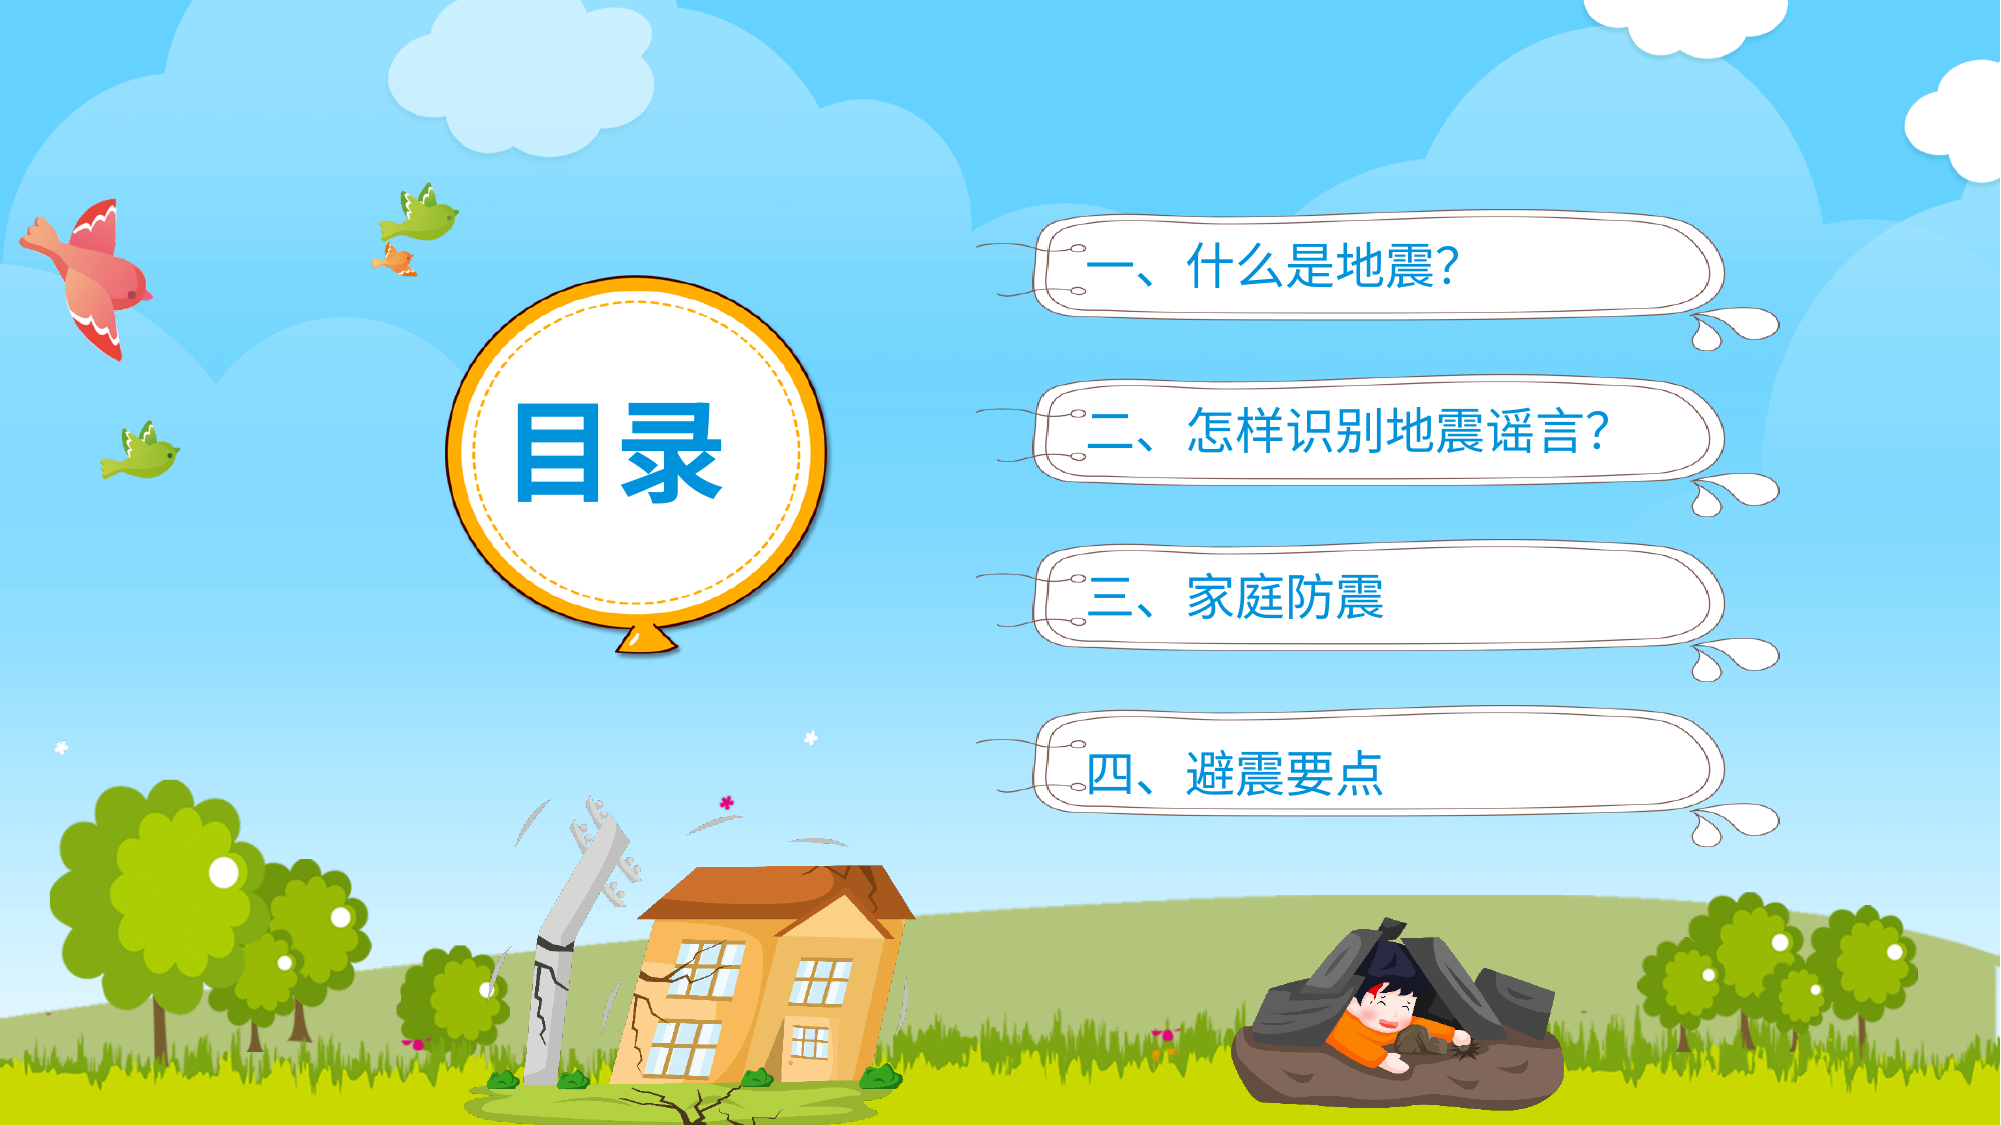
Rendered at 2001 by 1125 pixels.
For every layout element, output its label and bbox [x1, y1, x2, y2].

text_box [976, 374, 1780, 517]
text_box [976, 539, 1780, 682]
text_box [444, 274, 833, 661]
picture [0, 0, 2000, 1125]
text_box [976, 208, 1780, 351]
text_box [976, 704, 1780, 848]
